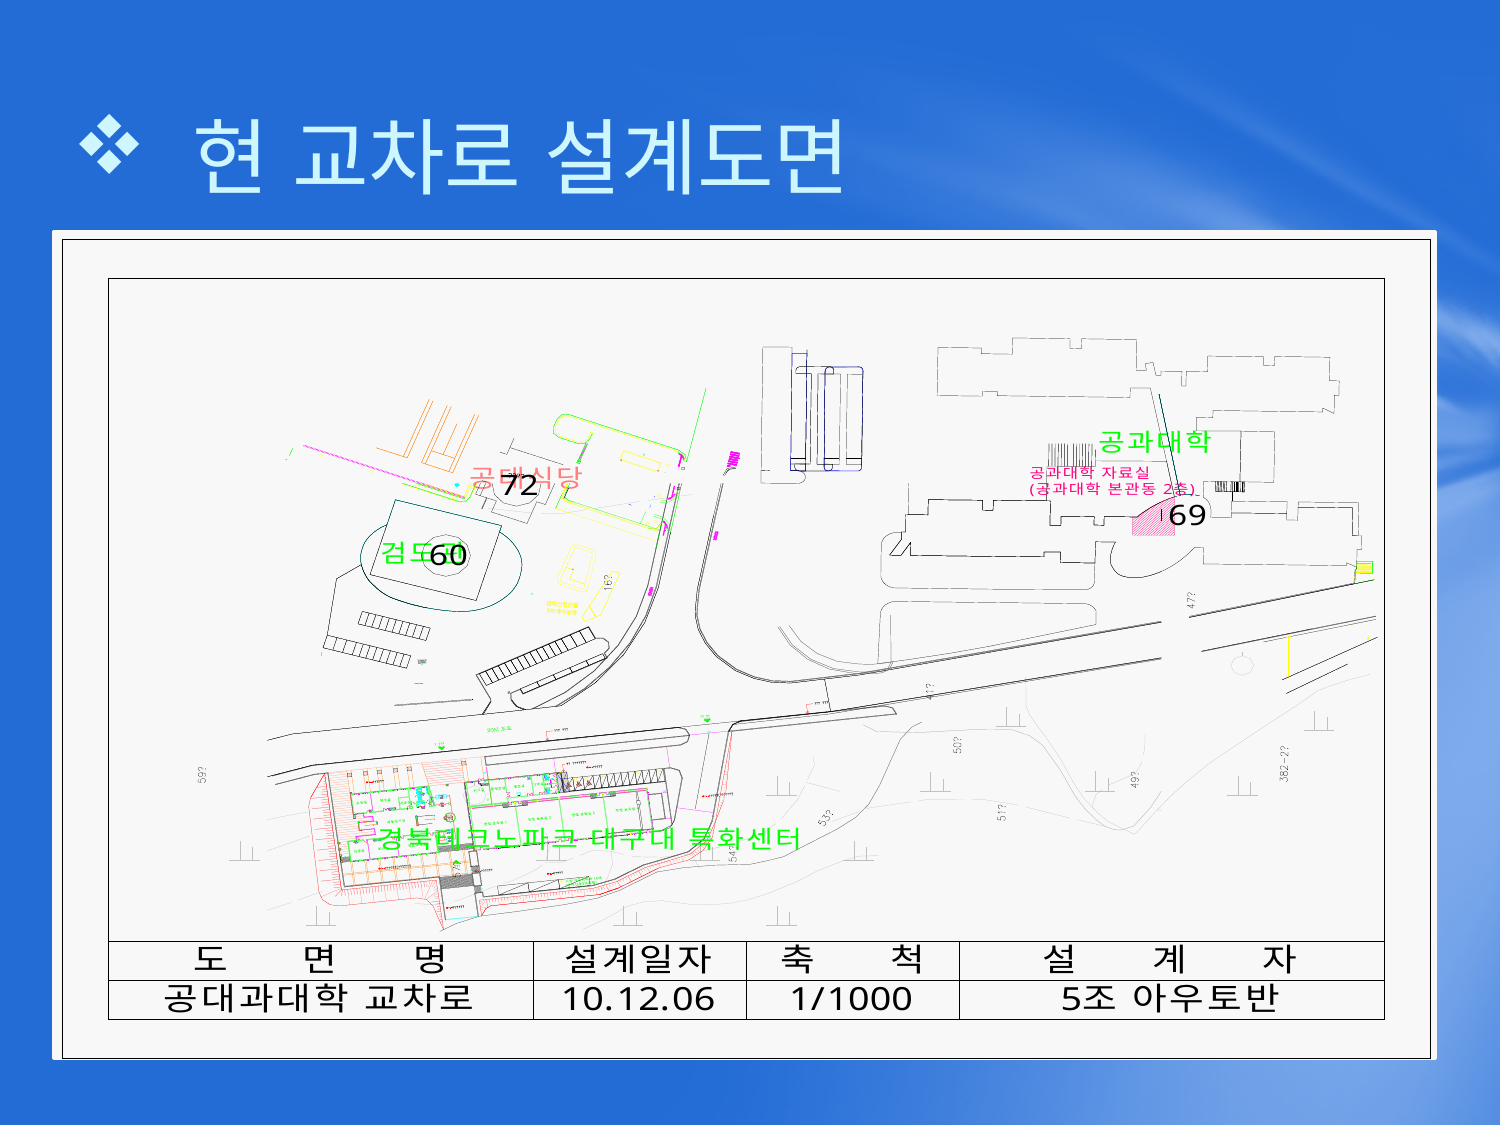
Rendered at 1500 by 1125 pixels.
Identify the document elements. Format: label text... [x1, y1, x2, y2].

title 현 교차로 설계도면 [57, 37, 1318, 213]
picture [55, 233, 1438, 1064]
text_box [52, 230, 1437, 237]
